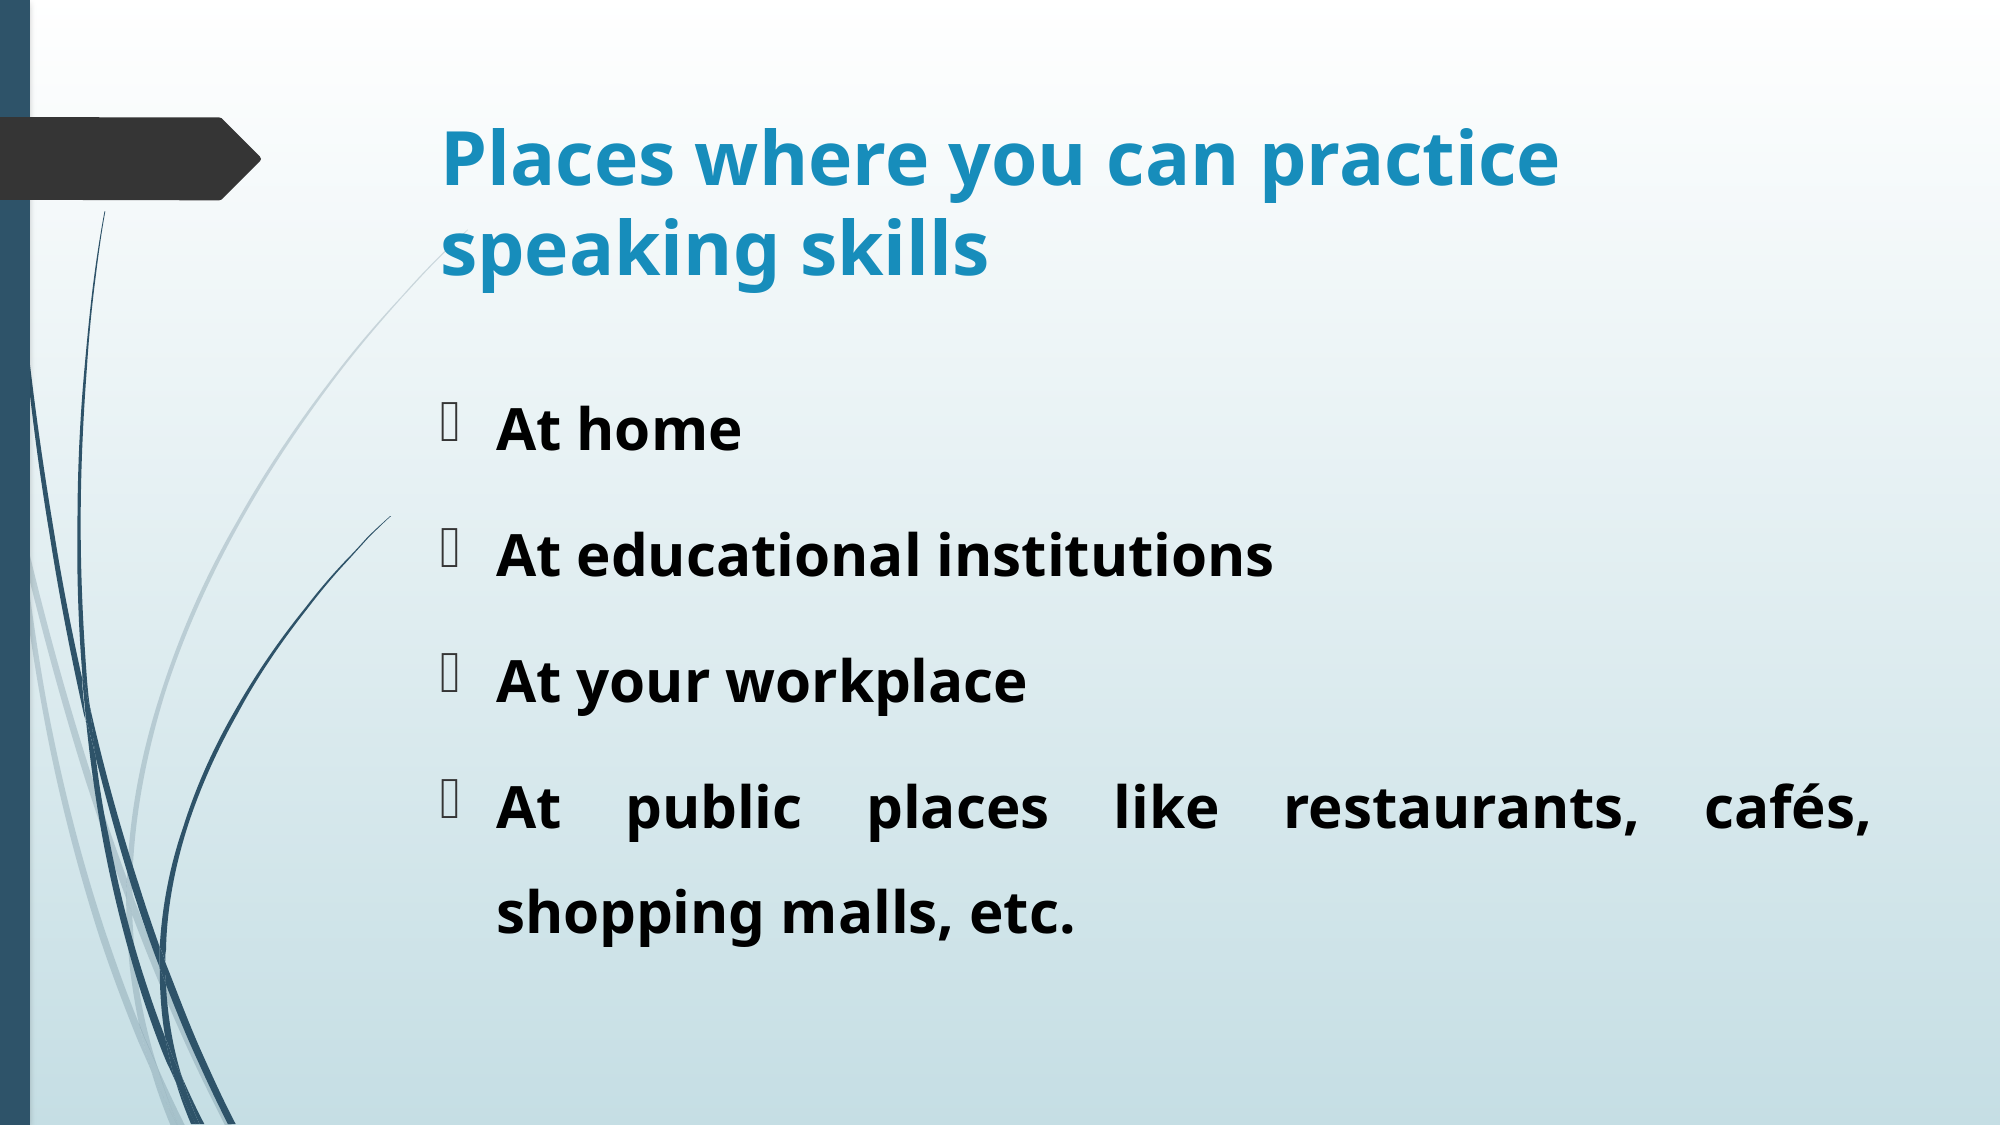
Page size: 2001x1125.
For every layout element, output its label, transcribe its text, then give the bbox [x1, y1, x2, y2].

title Places where you can practice speaking skills [425, 102, 1888, 313]
list At home At educational institutions At your workplace At public places like restaurants, cafés, shopping malls, etc. [424, 350, 1888, 970]
